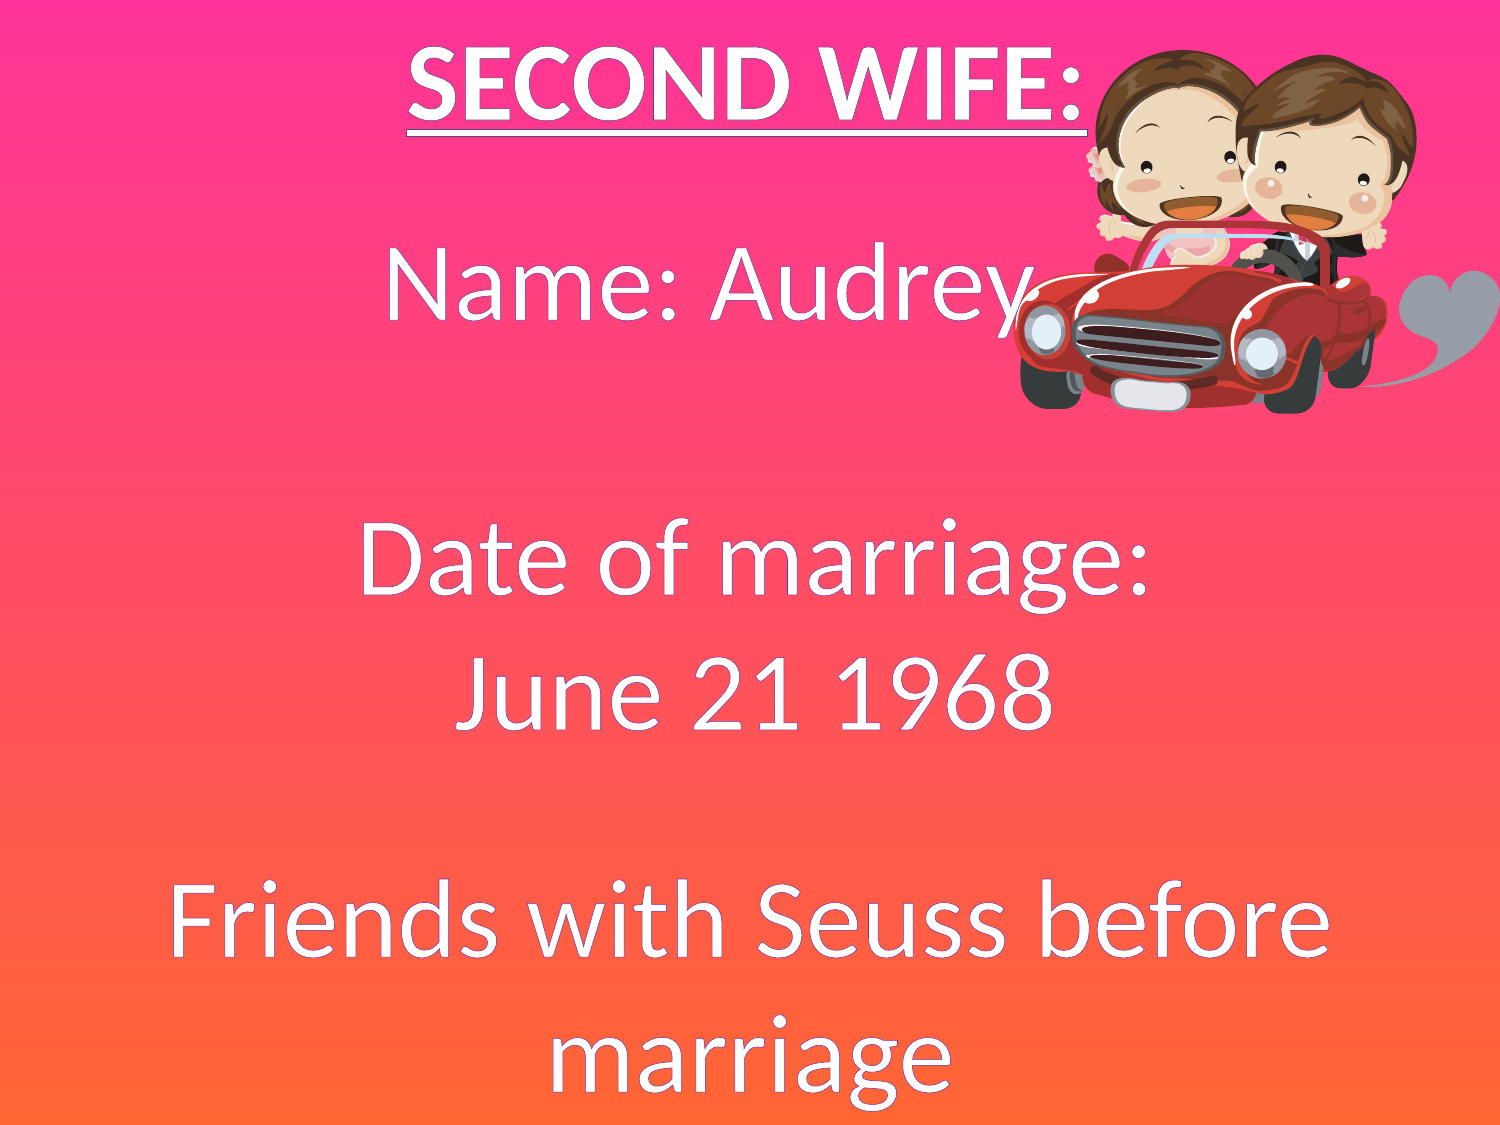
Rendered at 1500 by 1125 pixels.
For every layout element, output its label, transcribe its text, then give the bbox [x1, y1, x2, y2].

text_box Friends with Seuss before marriage [0, 837, 1500, 1123]
text_box Date of marriage: June 21 1968 [237, 474, 1273, 760]
picture [1013, 49, 1500, 414]
text_box Second Wife: [390, 0, 1103, 150]
text_box Name: Audrey [366, 199, 1008, 350]
